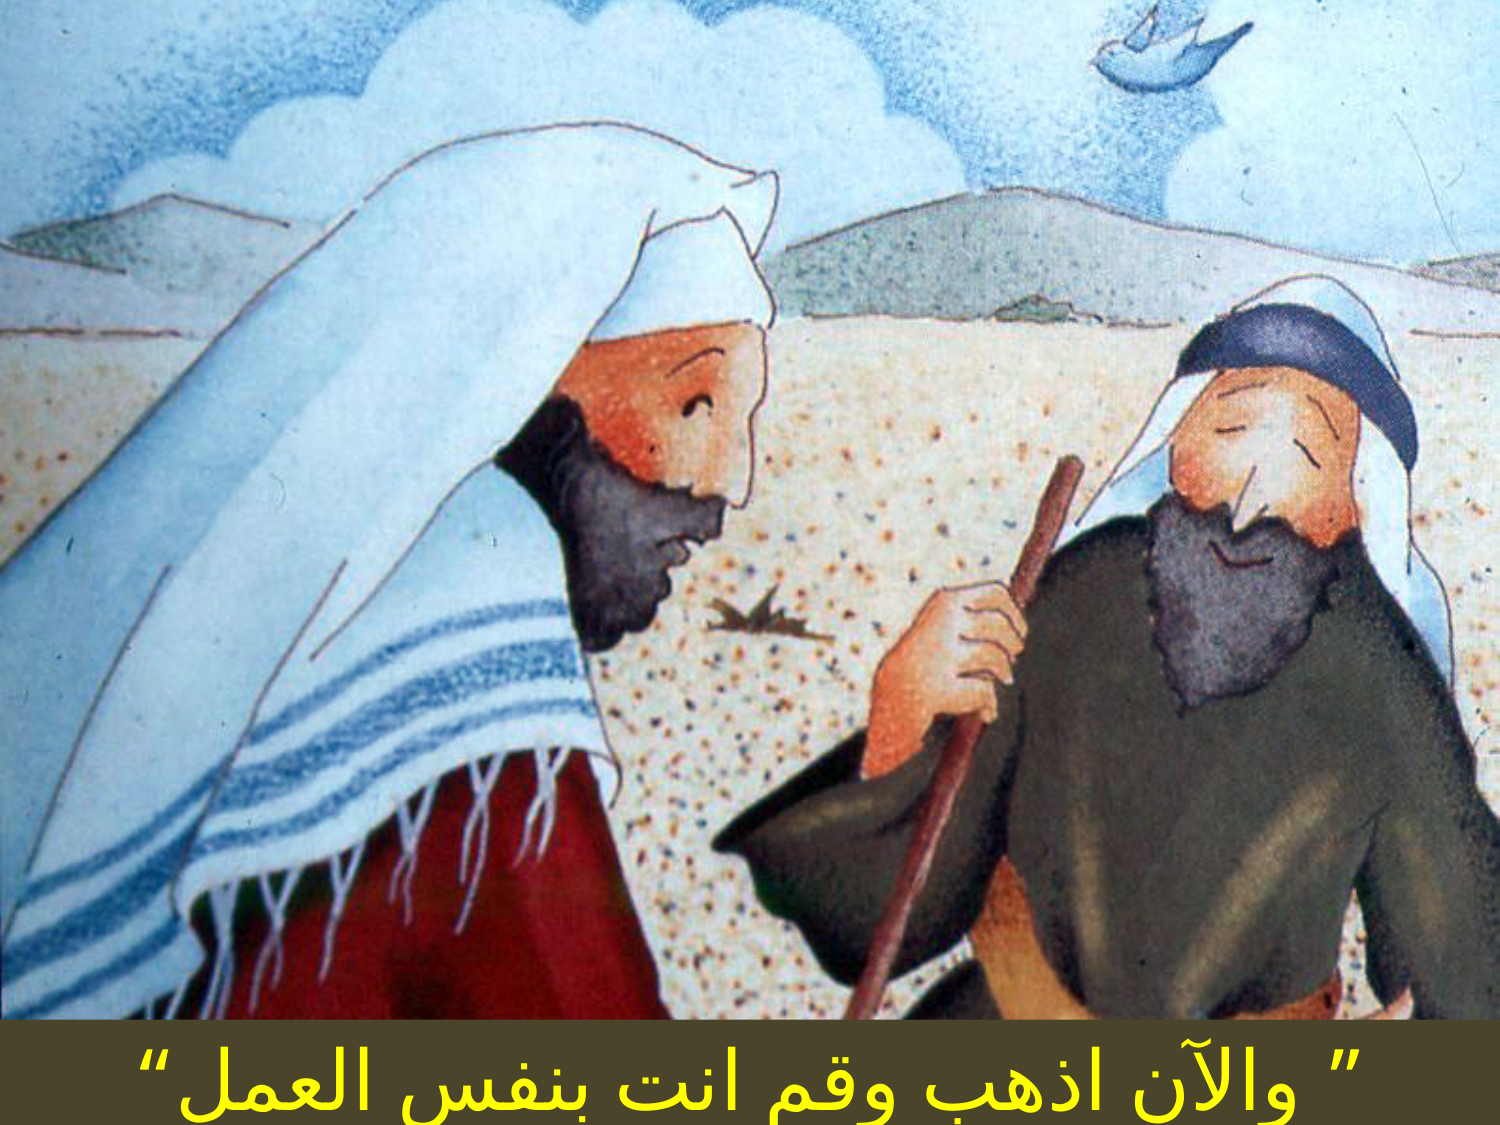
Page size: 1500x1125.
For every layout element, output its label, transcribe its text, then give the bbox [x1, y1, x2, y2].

text_box ” والآن اذهب وقم انت بنفس العمل“ [0, 1026, 1500, 1125]
picture [0, 0, 1500, 1020]
